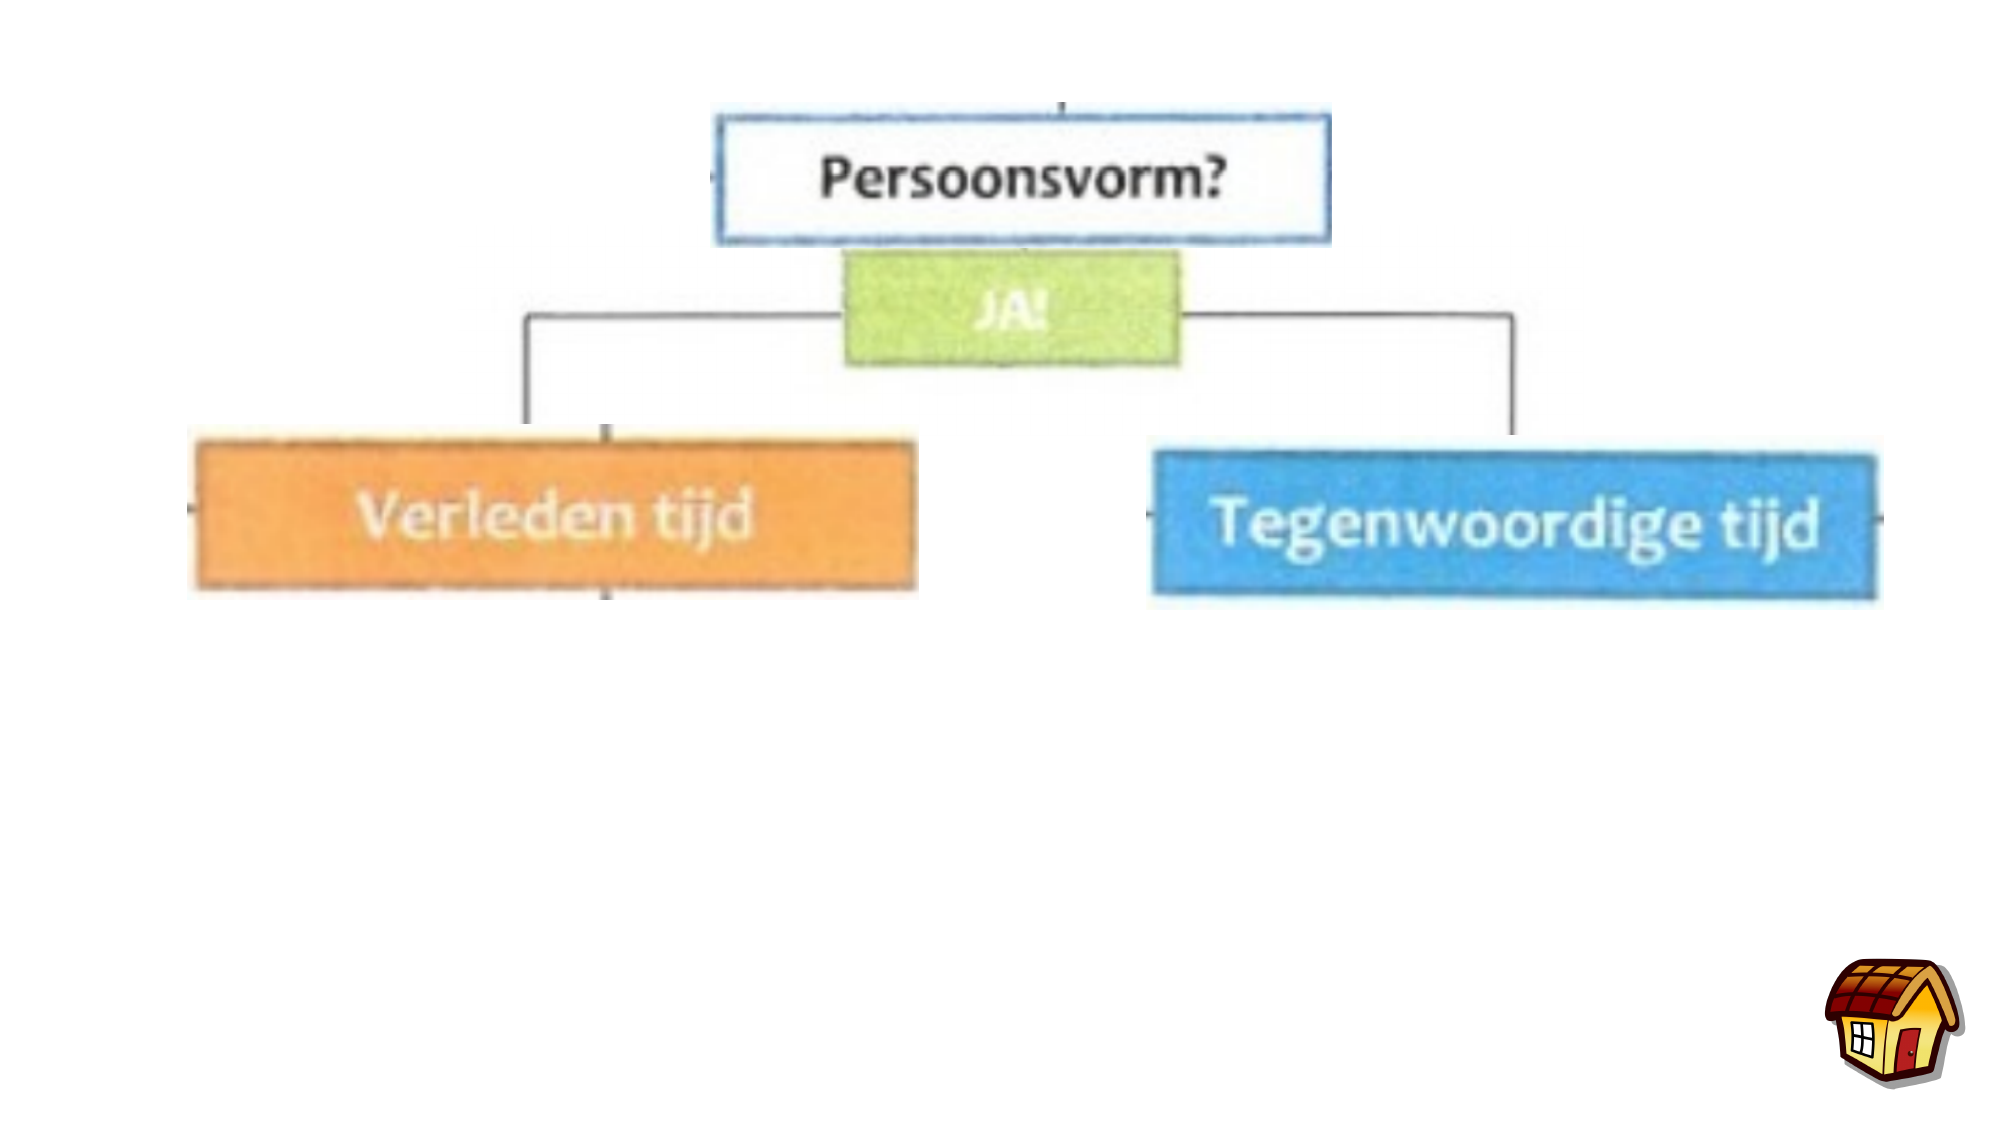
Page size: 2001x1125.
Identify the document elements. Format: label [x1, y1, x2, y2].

picture [1823, 949, 1975, 1101]
picture [187, 0, 1885, 894]
